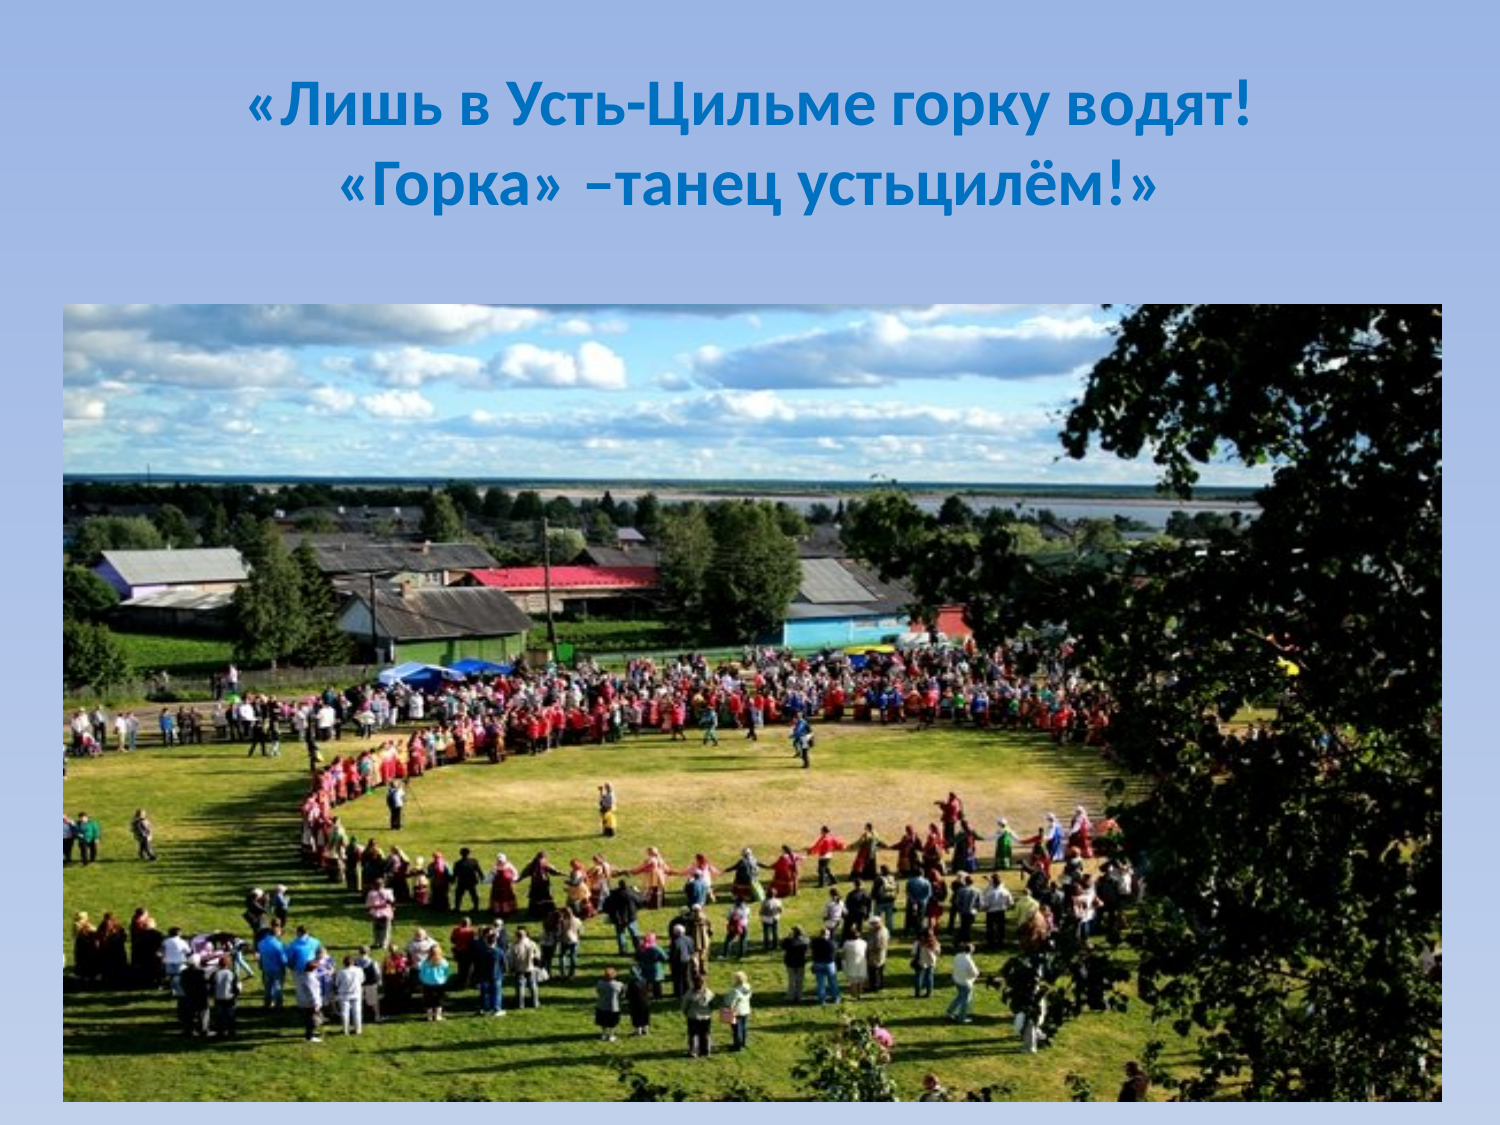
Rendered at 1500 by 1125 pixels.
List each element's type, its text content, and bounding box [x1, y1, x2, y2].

title «Лишь в Усть-Цильме горку водят! «Горка» –танец устьцилём!» [75, 45, 1425, 233]
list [62, 304, 1442, 1102]
